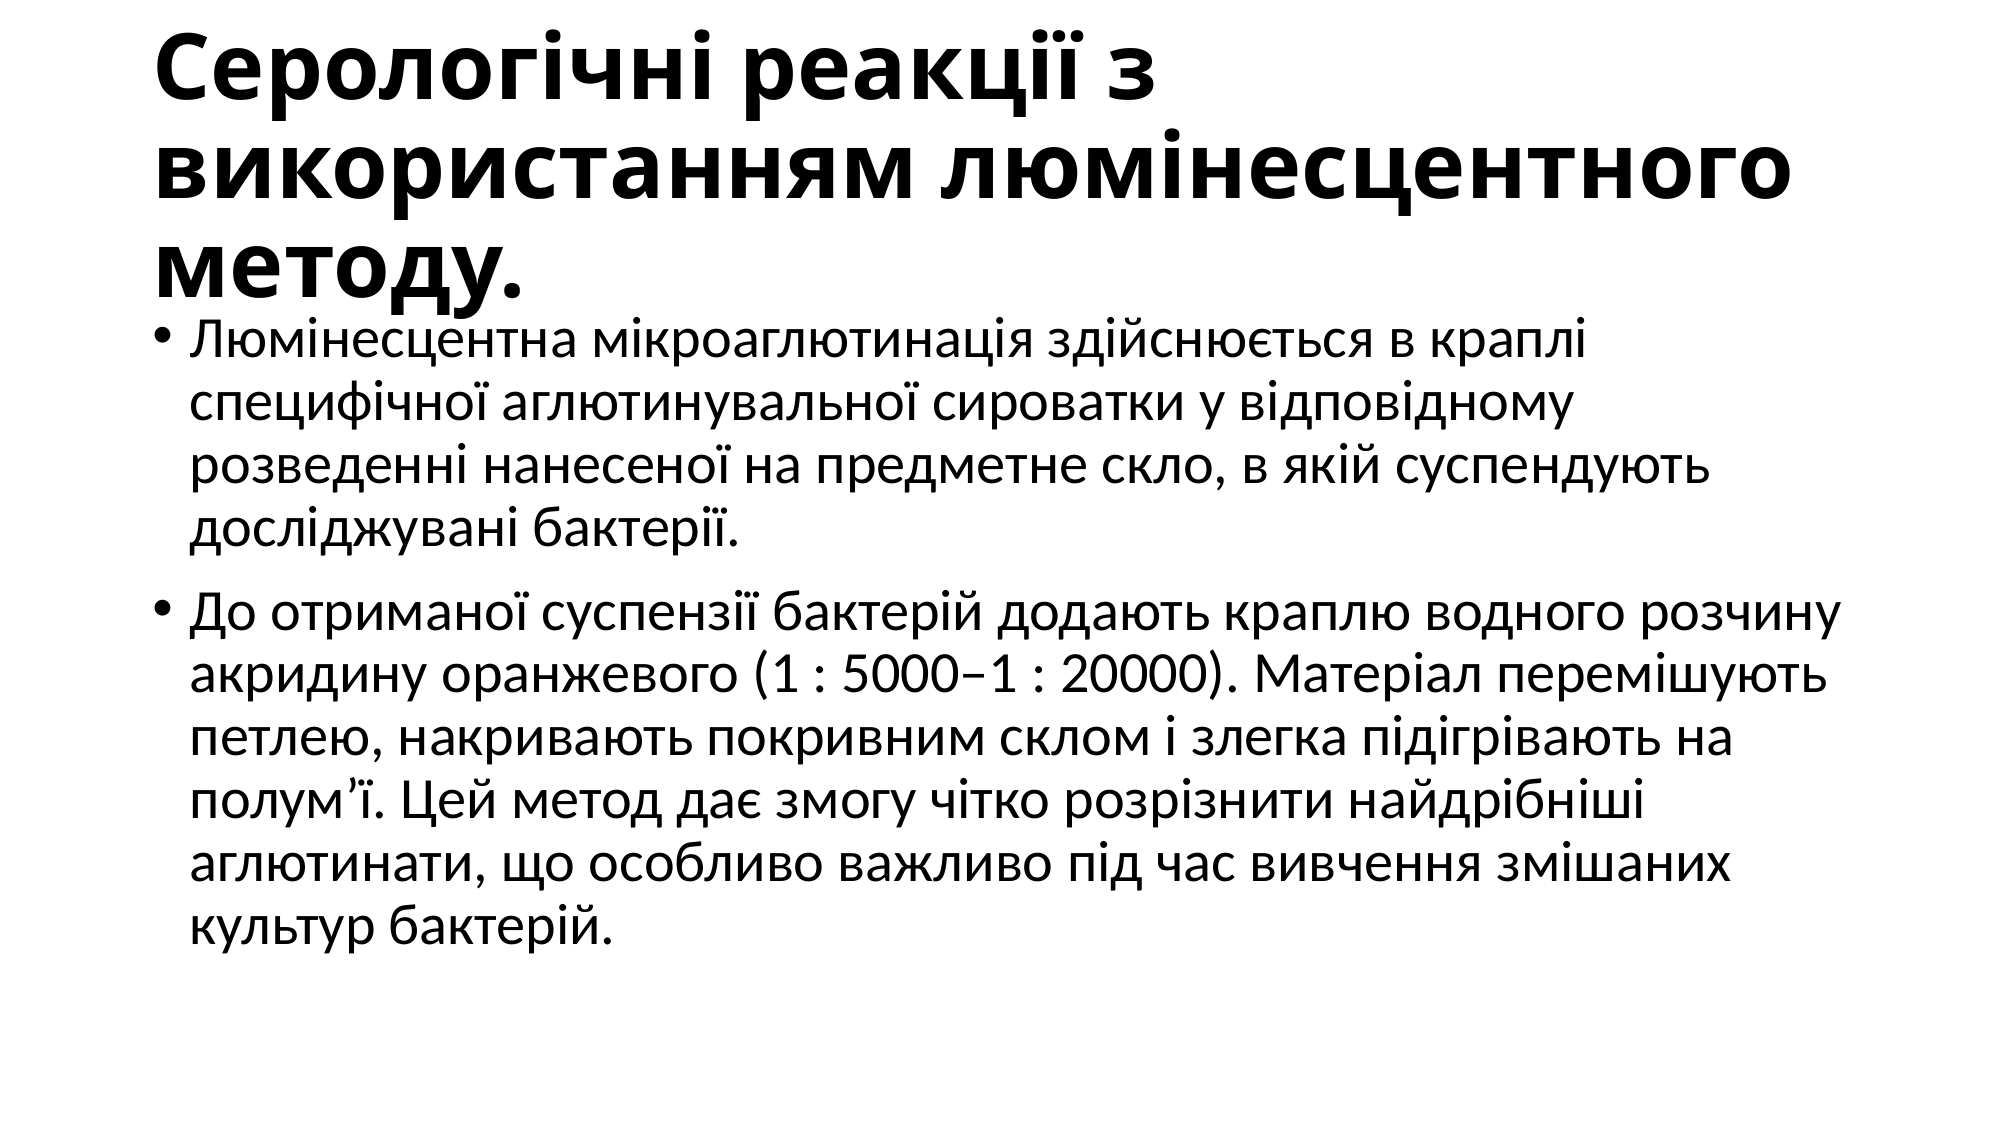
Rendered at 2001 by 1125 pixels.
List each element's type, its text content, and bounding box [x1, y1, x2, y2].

title Серологічні реакції з використанням люмінесцентного методу. [137, 59, 1863, 278]
list Люмінесцентна мікроаглютинація здійснюється в краплі специфічної аглютинувальної сироватки у відповідному розведенні нанесеної на предметне скло, в якій суспендують досліджувані бактерії. До отриманої суспензії бактерій додають краплю водного розчину акридину оранжевого (1 : 5000–1 : 20000). Матеріал перемішують петлею, накривають покривним склом і злегка підігрівають на полум’ї. Цей метод дає змогу чітко розрізнити найдрібніші аглютинати, що особливо важливо під час вивчення змішаних культур бактерій. [137, 299, 1863, 1014]
